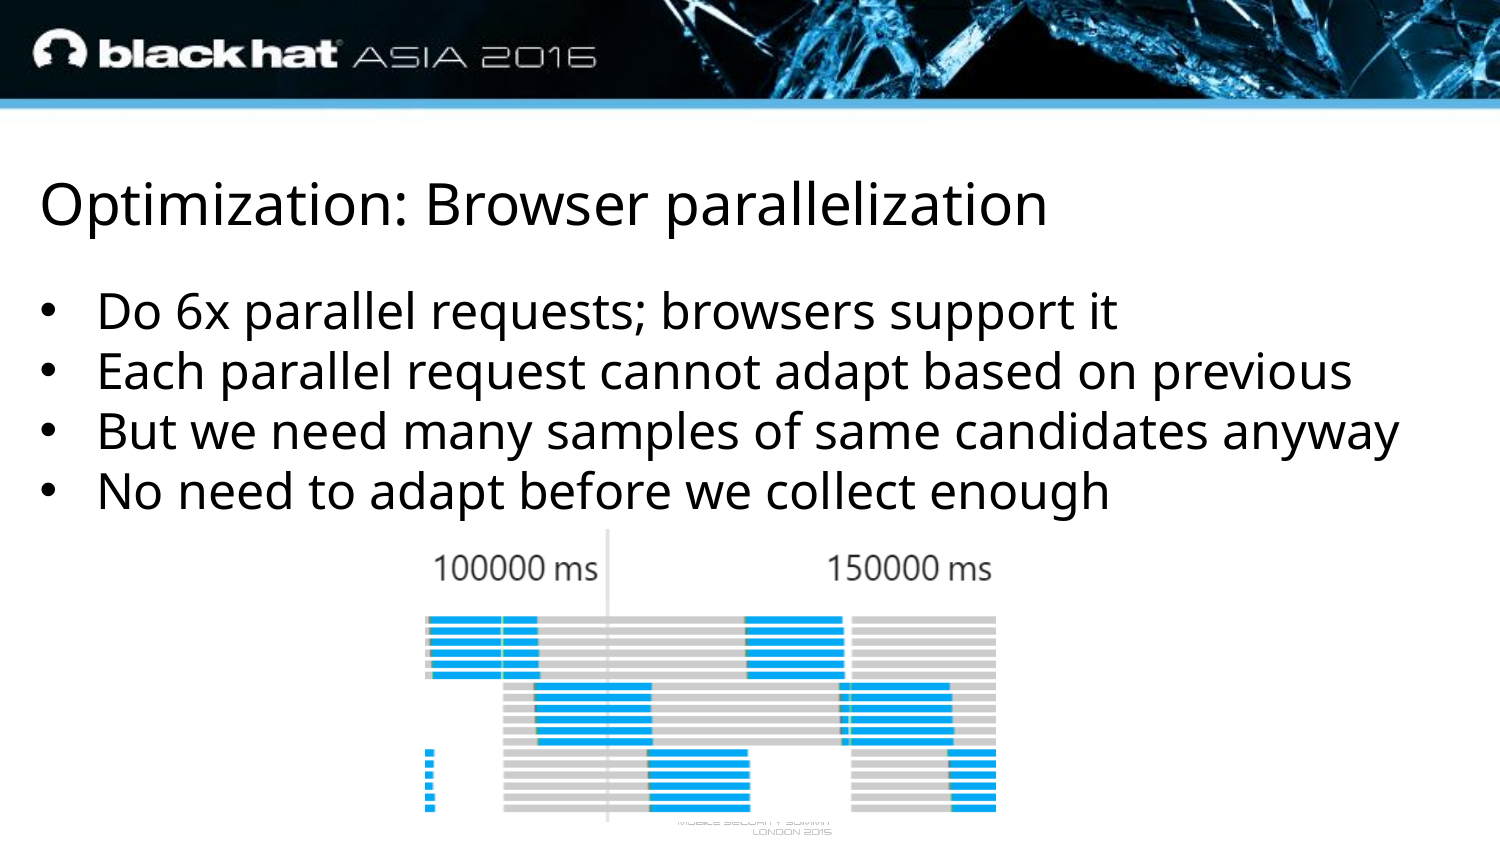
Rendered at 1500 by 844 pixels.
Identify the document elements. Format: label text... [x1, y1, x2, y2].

text_box Do 6x parallel requests; browsers support it Each parallel request cannot adapt based on previous But we need many samples of same candidates anyway No need to adapt before we collect enough [24, 271, 1450, 527]
text_box Optimization: Browser parallelization [24, 159, 1438, 245]
picture [0, 0, 1500, 844]
